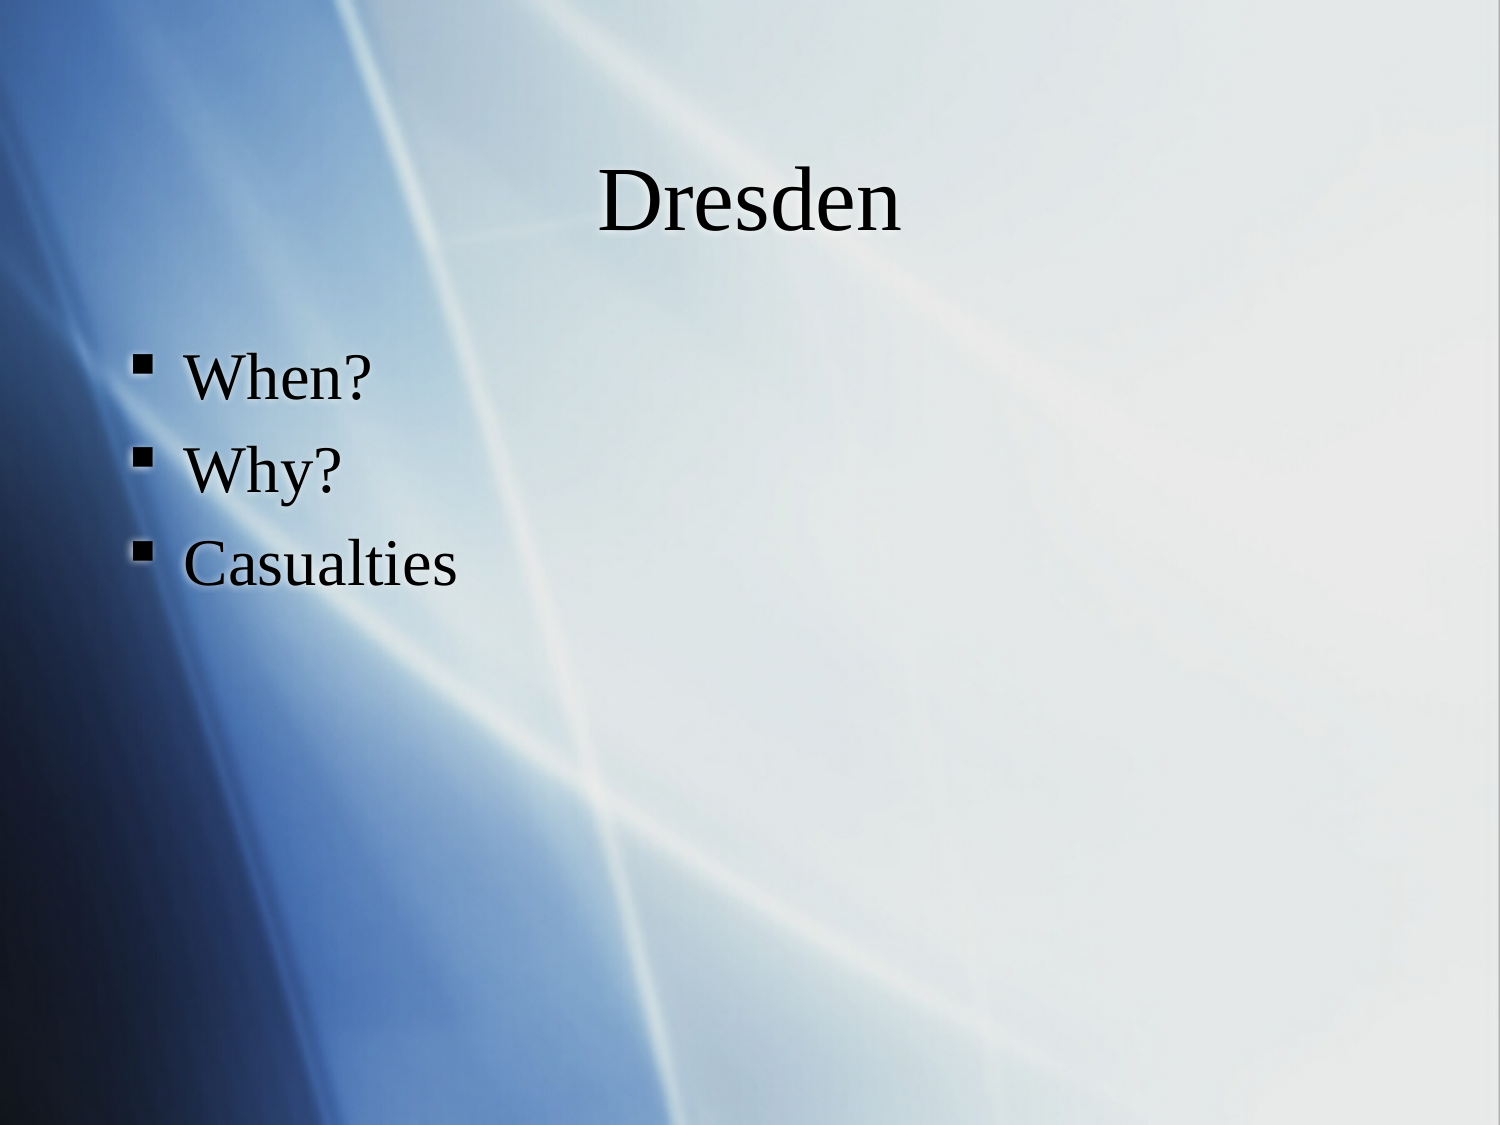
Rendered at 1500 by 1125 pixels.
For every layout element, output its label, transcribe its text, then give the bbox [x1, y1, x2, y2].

list When? Why? Casualties [112, 324, 1388, 1001]
title Dresden [112, 99, 1388, 288]
picture [0, 0, 1500, 1125]
